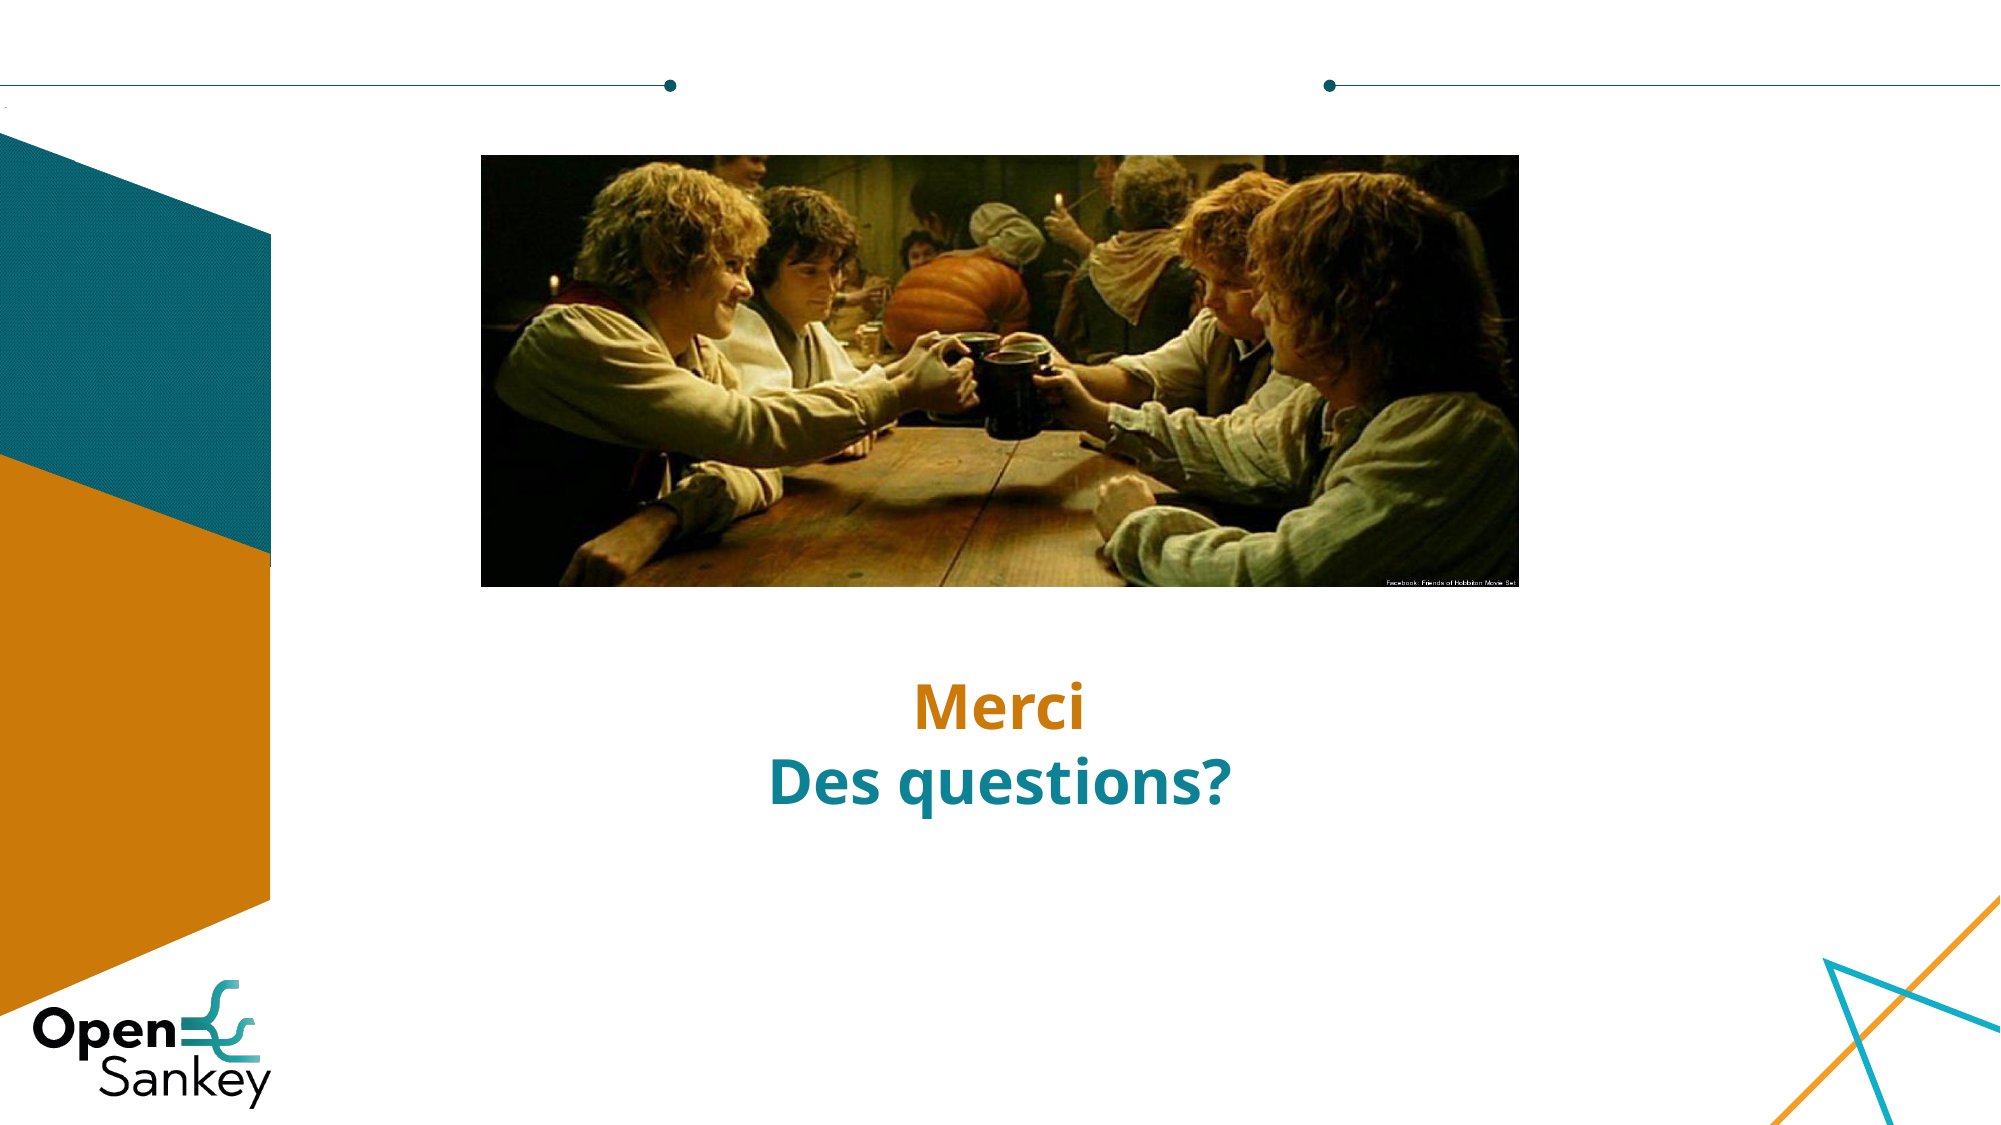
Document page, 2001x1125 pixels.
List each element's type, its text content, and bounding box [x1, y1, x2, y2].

picture [481, 155, 1519, 587]
text_box [1906, 897, 2000, 1028]
text_box [1772, 1041, 1888, 1125]
text_box Merci Des questions? [370, 666, 1638, 917]
text_box [1826, 961, 2000, 1125]
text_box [0, 94, 370, 1125]
